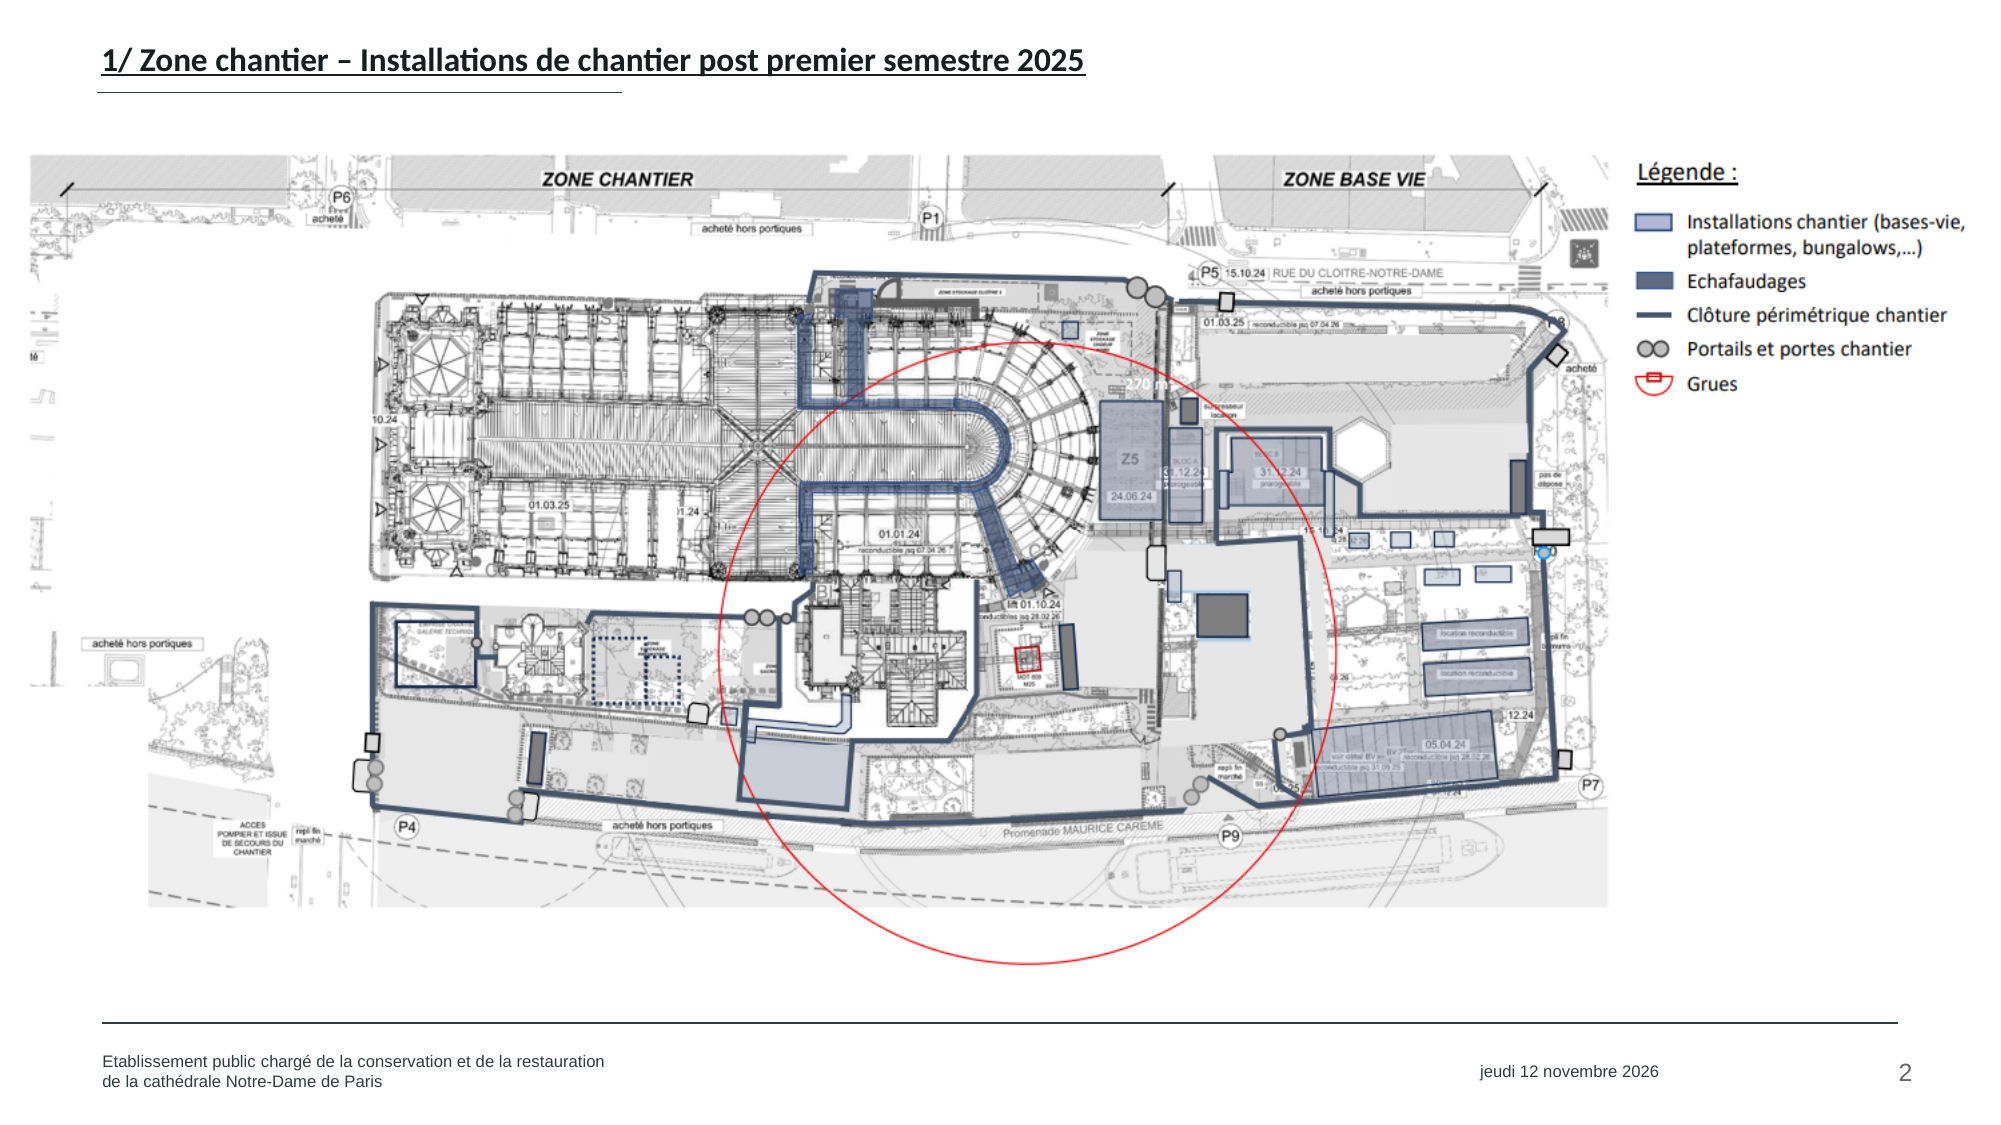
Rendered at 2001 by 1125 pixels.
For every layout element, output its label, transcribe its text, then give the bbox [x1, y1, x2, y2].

picture [26, 148, 1972, 976]
slide_number 2 [1771, 1047, 1913, 1095]
list 1/ Zone chantier – Installations de chantier post premier semestre 2025 [86, 30, 1337, 90]
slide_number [1336, 1047, 1771, 1095]
